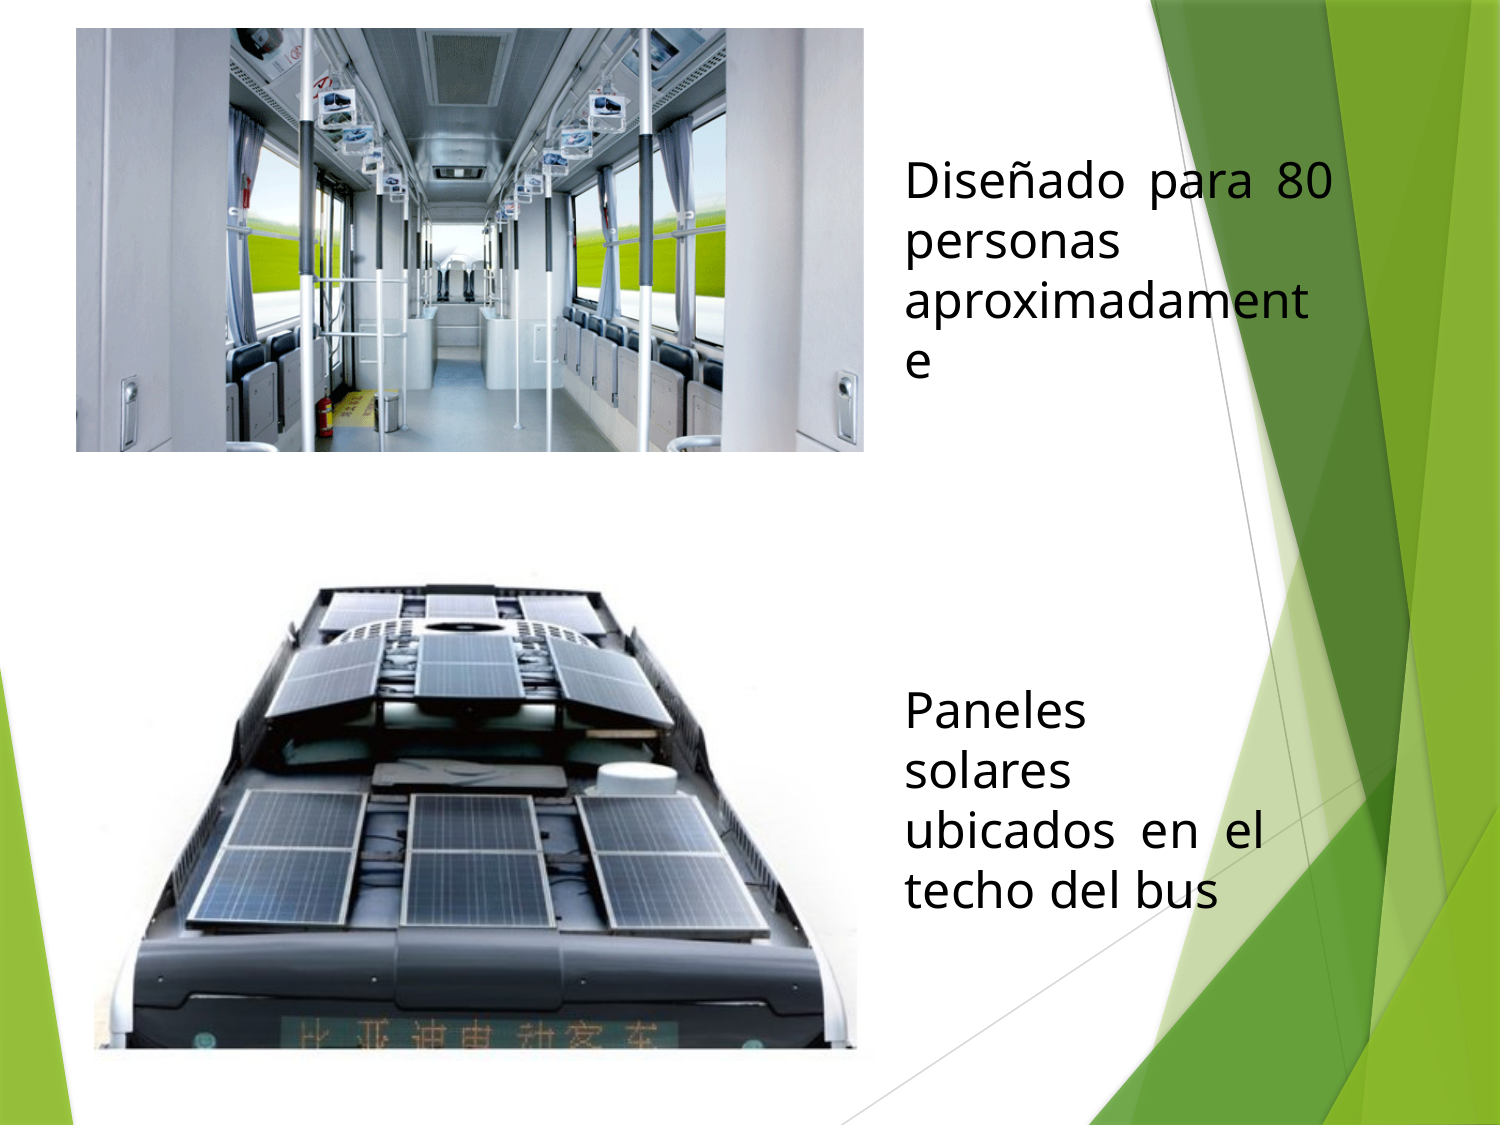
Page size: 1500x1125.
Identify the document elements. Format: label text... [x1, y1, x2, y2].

text_box Paneles solares ubicados en el techo del bus [889, 671, 1281, 926]
picture [93, 535, 876, 1062]
text_box Diseñado para 80 personas aproximadamente [890, 141, 1349, 397]
picture [76, 27, 864, 453]
